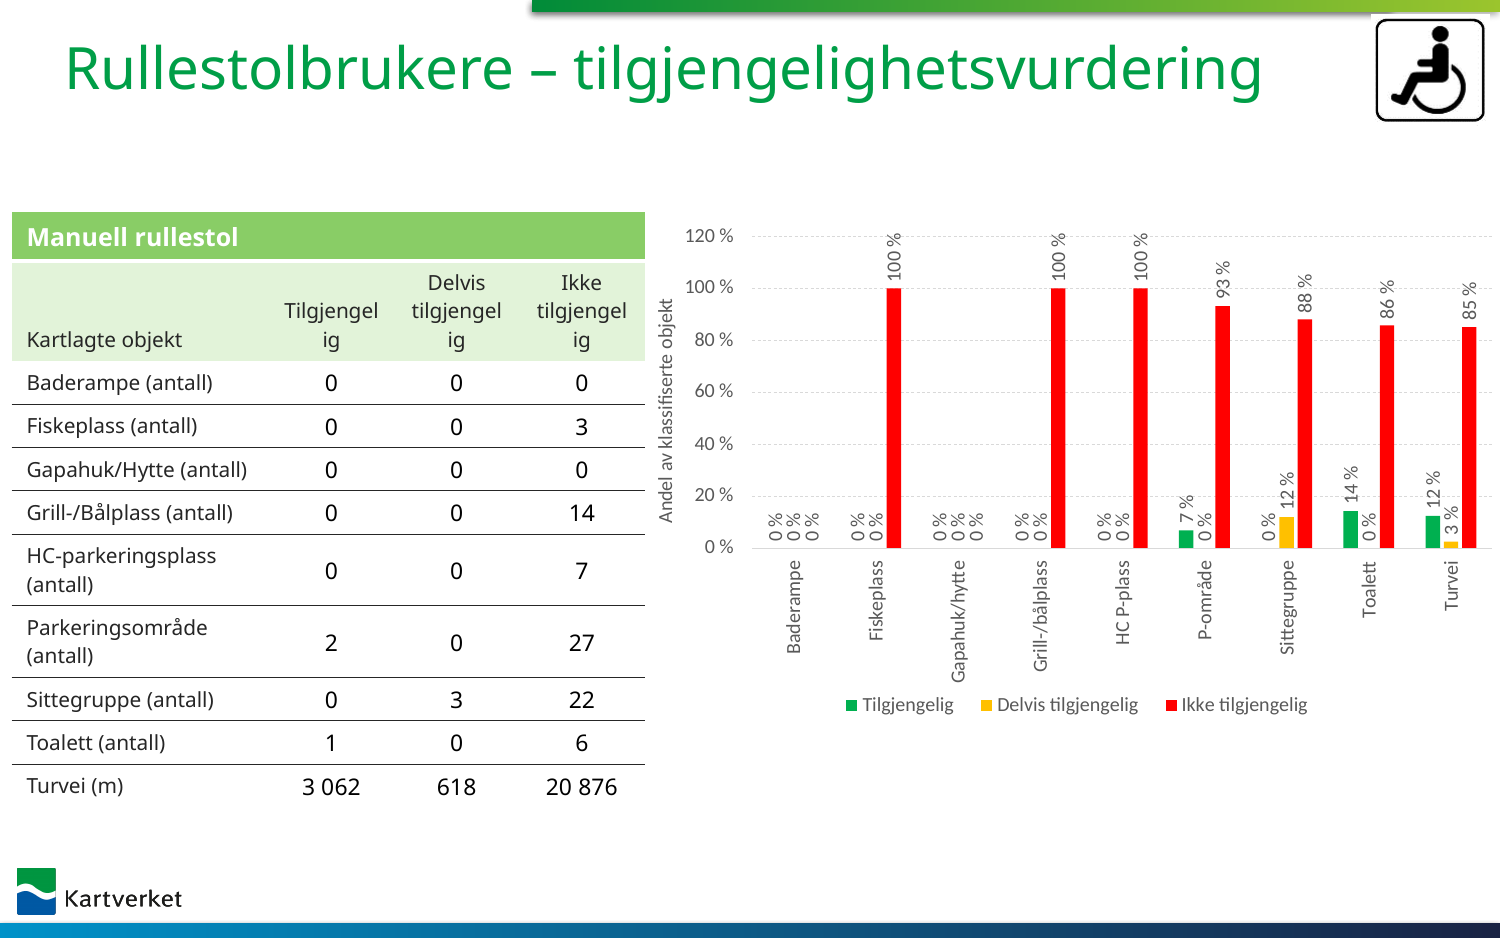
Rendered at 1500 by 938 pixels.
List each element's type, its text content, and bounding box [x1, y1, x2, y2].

table_cell 20 876 [519, 765, 645, 807]
table_header Manuell rullestol [12, 212, 645, 259]
table_cell HC-parkeringsplass (antall) [12, 535, 269, 605]
table_cell Ikke tilgjengelig [519, 263, 638, 361]
table_cell 3 [519, 405, 638, 447]
table_cell 0 [269, 361, 394, 404]
table_cell 14 [519, 491, 638, 534]
text_box Rullestolbrukere – tilgjengelighetsvurdering [49, 12, 1372, 109]
table_cell 6 [519, 721, 645, 764]
table_cell Parkeringsområde (antall) [12, 606, 269, 677]
table_cell Kartlagte objekt [12, 263, 269, 361]
table_cell 0 [269, 678, 394, 720]
table_cell 2 [269, 606, 394, 677]
table_cell 0 [519, 448, 638, 490]
table_cell Grill-/Bålplass (antall) [12, 491, 269, 534]
table_cell 0 [394, 448, 519, 490]
table_cell Gapahuk/Hytte (antall) [12, 448, 269, 490]
table_cell 618 [394, 765, 519, 807]
table_cell Toalett (antall) [12, 721, 269, 764]
table_cell 0 [269, 491, 394, 534]
table_cell 0 [394, 491, 519, 534]
table_cell Delvis tilgjengelig [394, 263, 519, 361]
table_cell 0 [519, 361, 638, 404]
table_cell Sittegruppe (antall) [12, 678, 269, 720]
table_cell 0 [394, 721, 519, 764]
table_cell 0 [394, 361, 519, 404]
table_cell 3 062 [269, 765, 394, 807]
table_cell Baderampe (antall) [12, 361, 269, 404]
picture [643, 218, 1500, 728]
picture [1371, 13, 1491, 127]
table_cell Fiskeplass (antall) [12, 405, 269, 447]
table_cell 0 [269, 535, 394, 605]
table_cell 0 [269, 405, 394, 447]
table_cell 0 [394, 535, 519, 605]
table_cell 1 [269, 721, 394, 764]
table_cell 27 [519, 606, 638, 677]
table_cell 7 [519, 535, 638, 605]
table_cell 0 [269, 448, 394, 490]
table_cell Tilgjengelig [269, 263, 394, 361]
table_cell 22 [519, 678, 638, 720]
table_cell 3 [394, 678, 519, 720]
table_cell 0 [394, 405, 519, 447]
table_cell 0 [394, 606, 519, 677]
table_cell Turvei (m) [12, 765, 269, 807]
